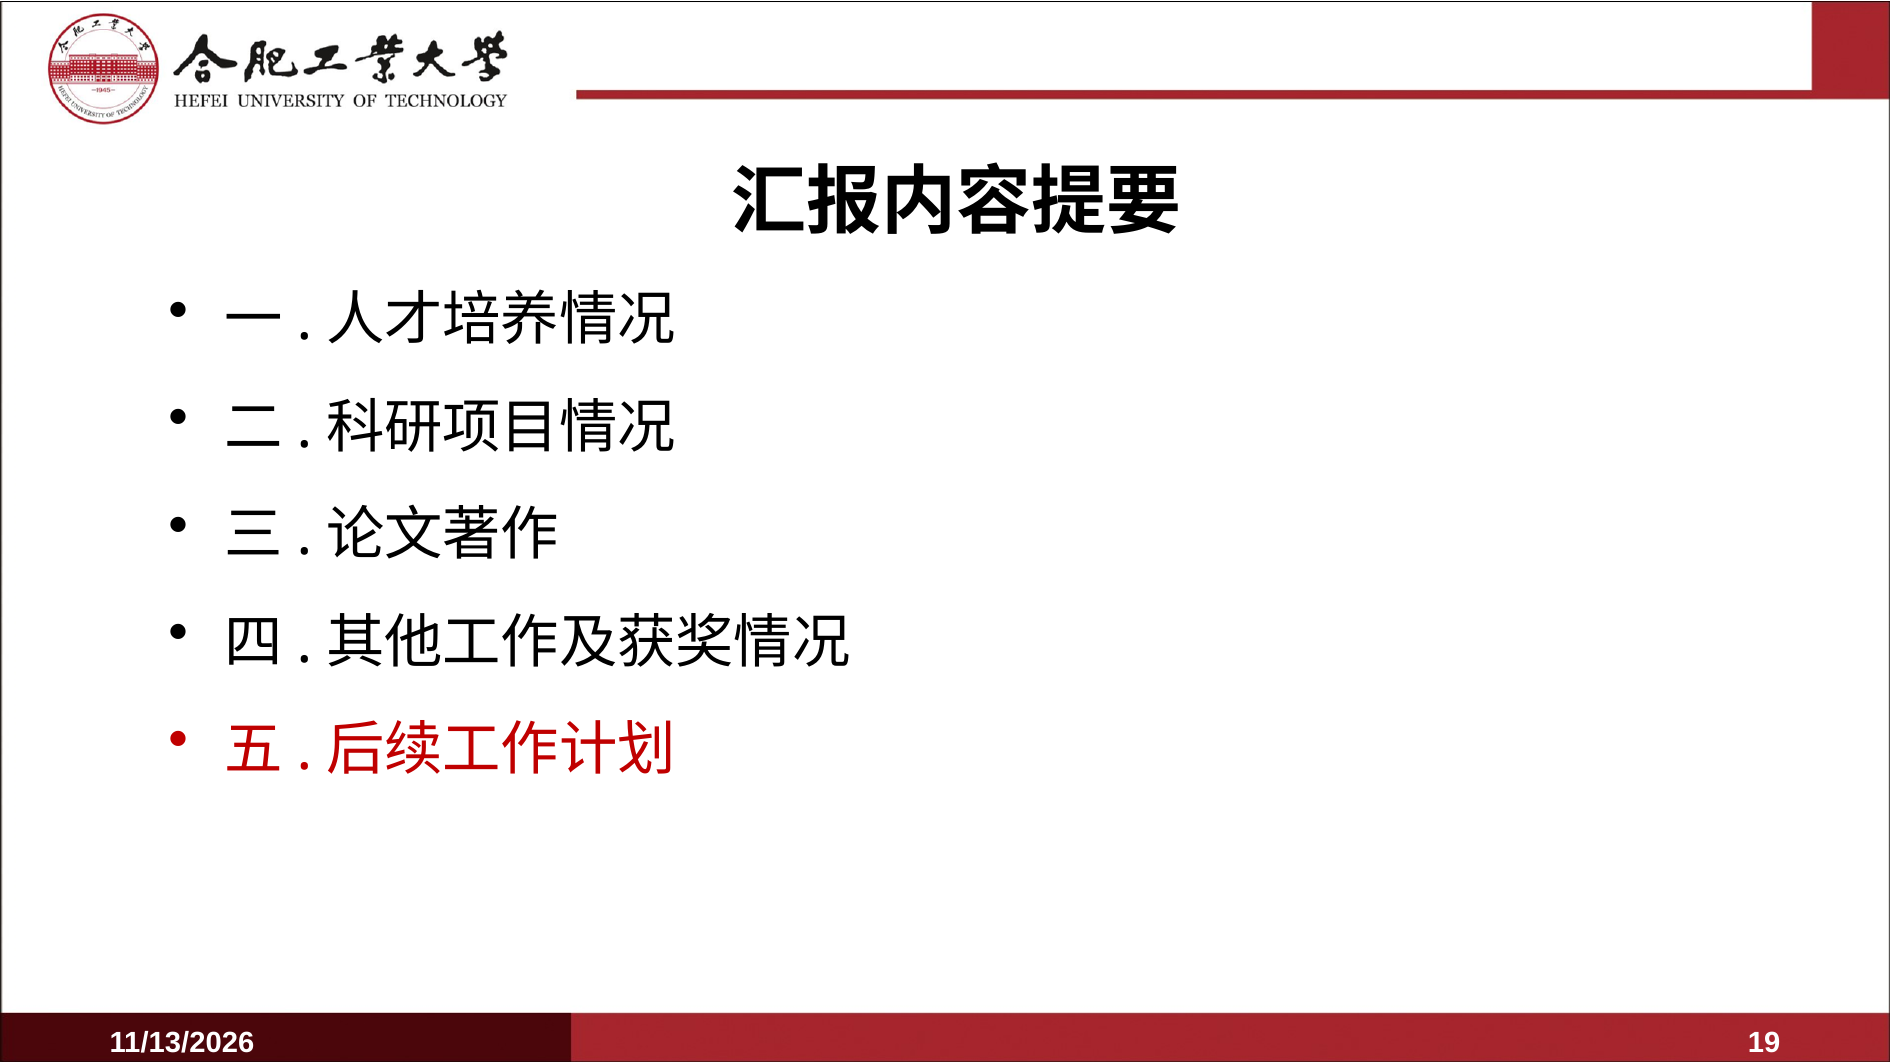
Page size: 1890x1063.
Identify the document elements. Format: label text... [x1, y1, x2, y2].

text_box 汇报内容提要 [153, 121, 1760, 273]
picture [0, 1, 1890, 1062]
slide_number 18 [1354, 1015, 1796, 1063]
list 一.人才培养情况 二.科研项目情况 三.论文著作 四.其他工作及获奖情况 五.后续工作计划 [153, 273, 1760, 872]
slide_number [94, 1015, 536, 1063]
